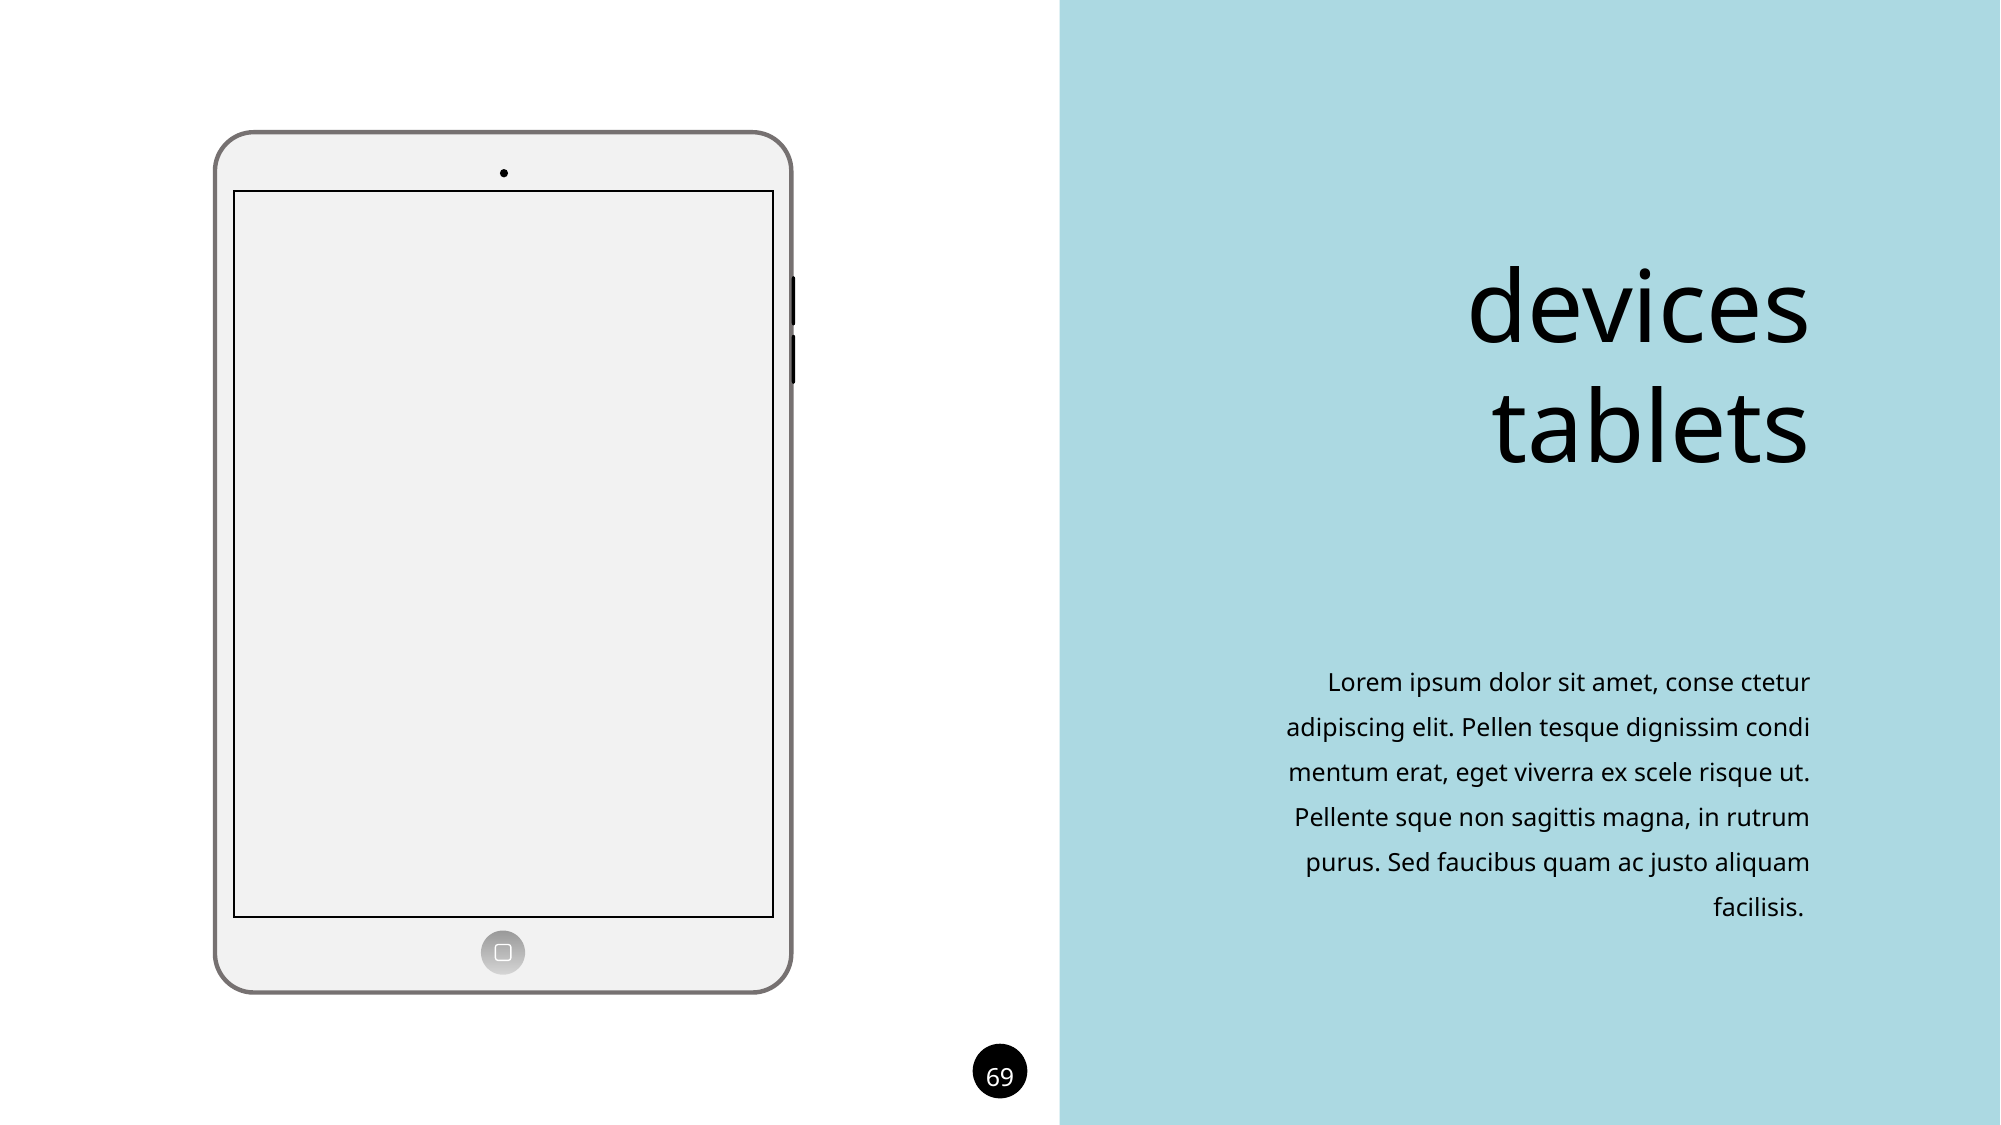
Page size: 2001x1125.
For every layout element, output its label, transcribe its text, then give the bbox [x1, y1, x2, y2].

text_box devices tablets [1329, 234, 1826, 490]
text_box 69 [962, 1039, 1038, 1099]
text_box [1059, 0, 2000, 1125]
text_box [212, 129, 796, 995]
picture [233, 190, 774, 917]
text_box Lorem ipsum dolor sit amet, conse ctetur adipiscing elit. Pellen tesque dignissim condi mentum erat, eget viverra ex scele risque ut. Pellente sque non sagittis magna, in rutrum purus. Sed faucibus quam ac justo aliquam facilisis. [1201, 644, 1826, 929]
